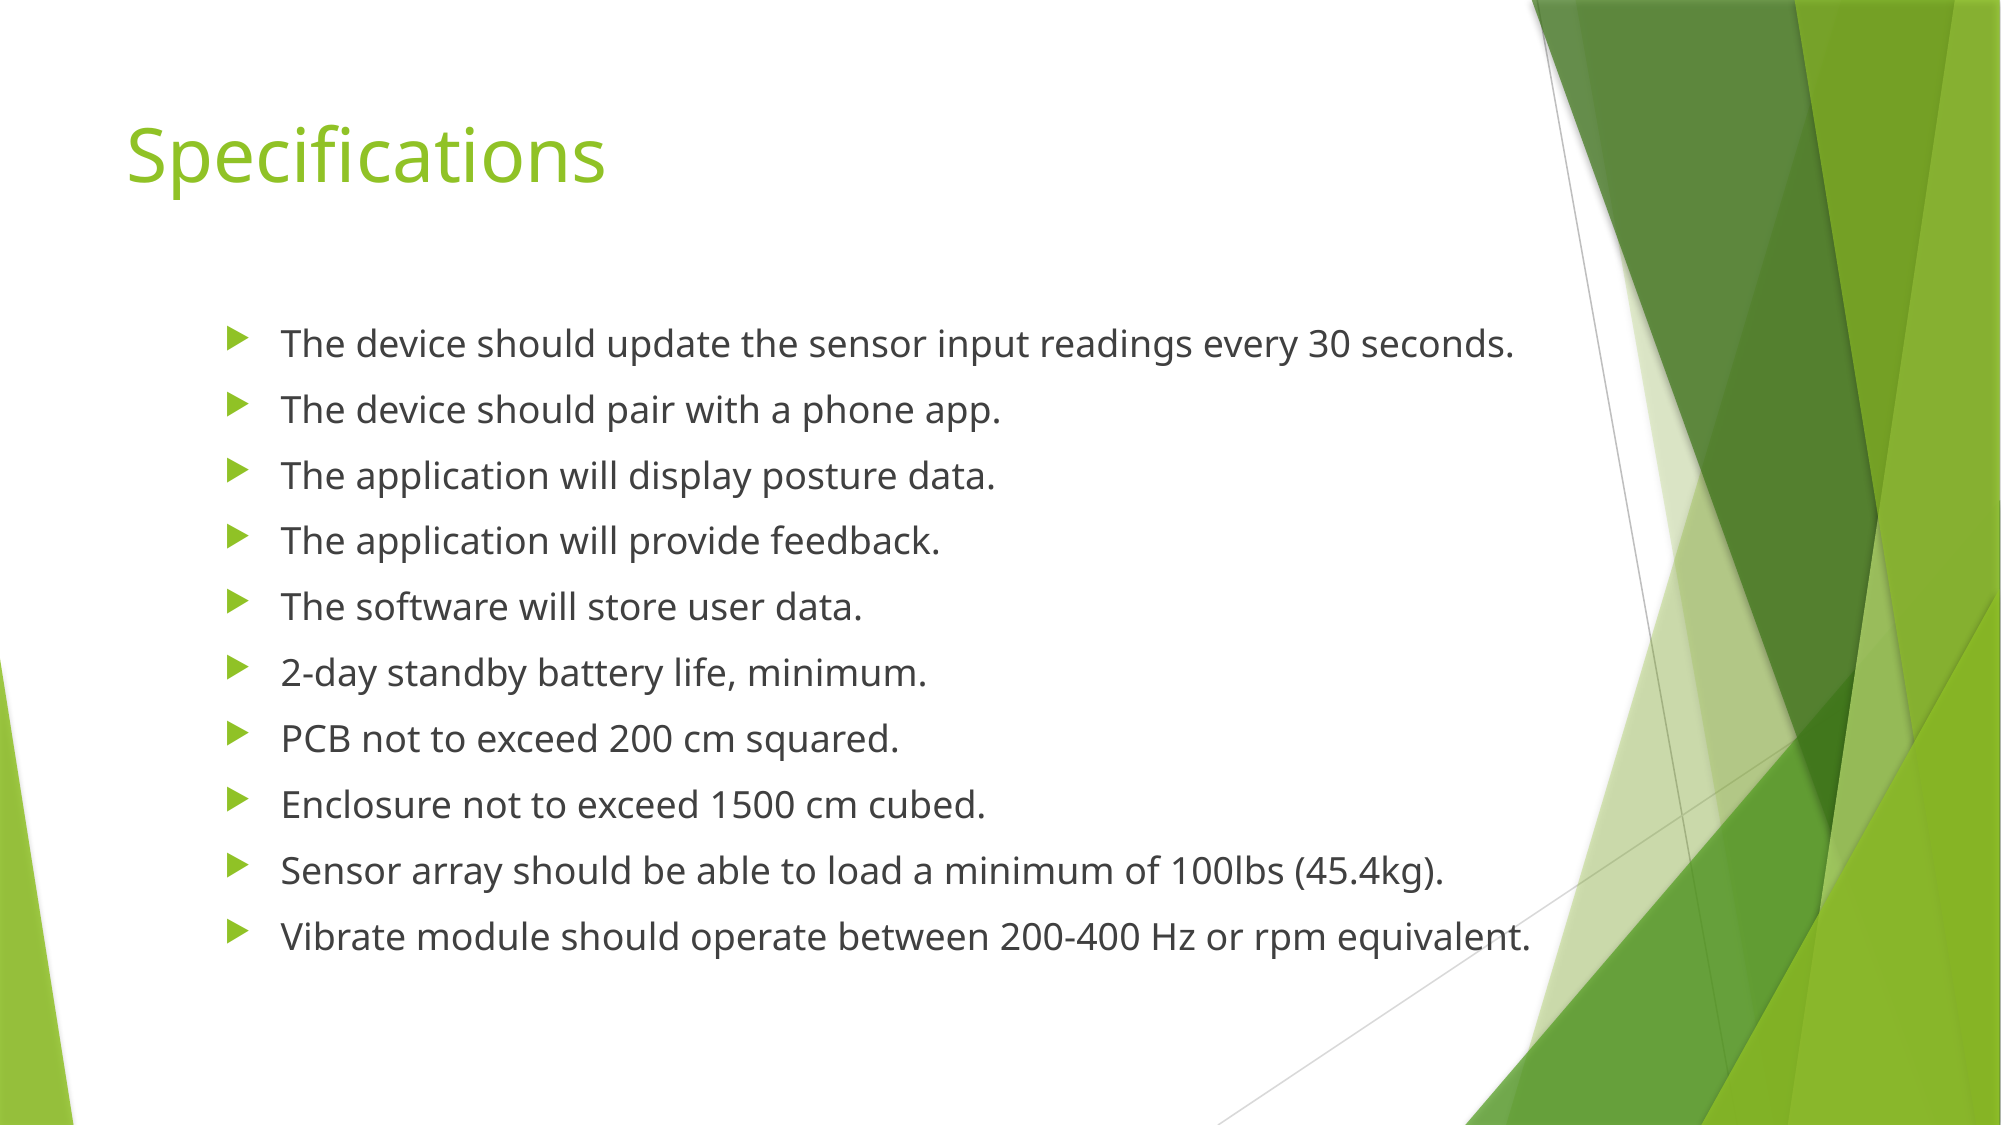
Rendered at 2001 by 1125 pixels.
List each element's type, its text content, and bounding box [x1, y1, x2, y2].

list The device should update the sensor input readings every 30 seconds. The device should pair with a phone app. The application will display posture data. The application will provide feedback. The software will store user data. 2-day standby battery life, minimum. PCB not to exceed 200 cm squared. Enclosure not to exceed 1500 cm cubed. Sensor array should be able to load a minimum of 100lbs (45.4kg). Vibrate module should operate between 200-400 Hz or rpm equivalent. [209, 312, 1888, 1105]
title Specifications [111, 99, 1522, 317]
